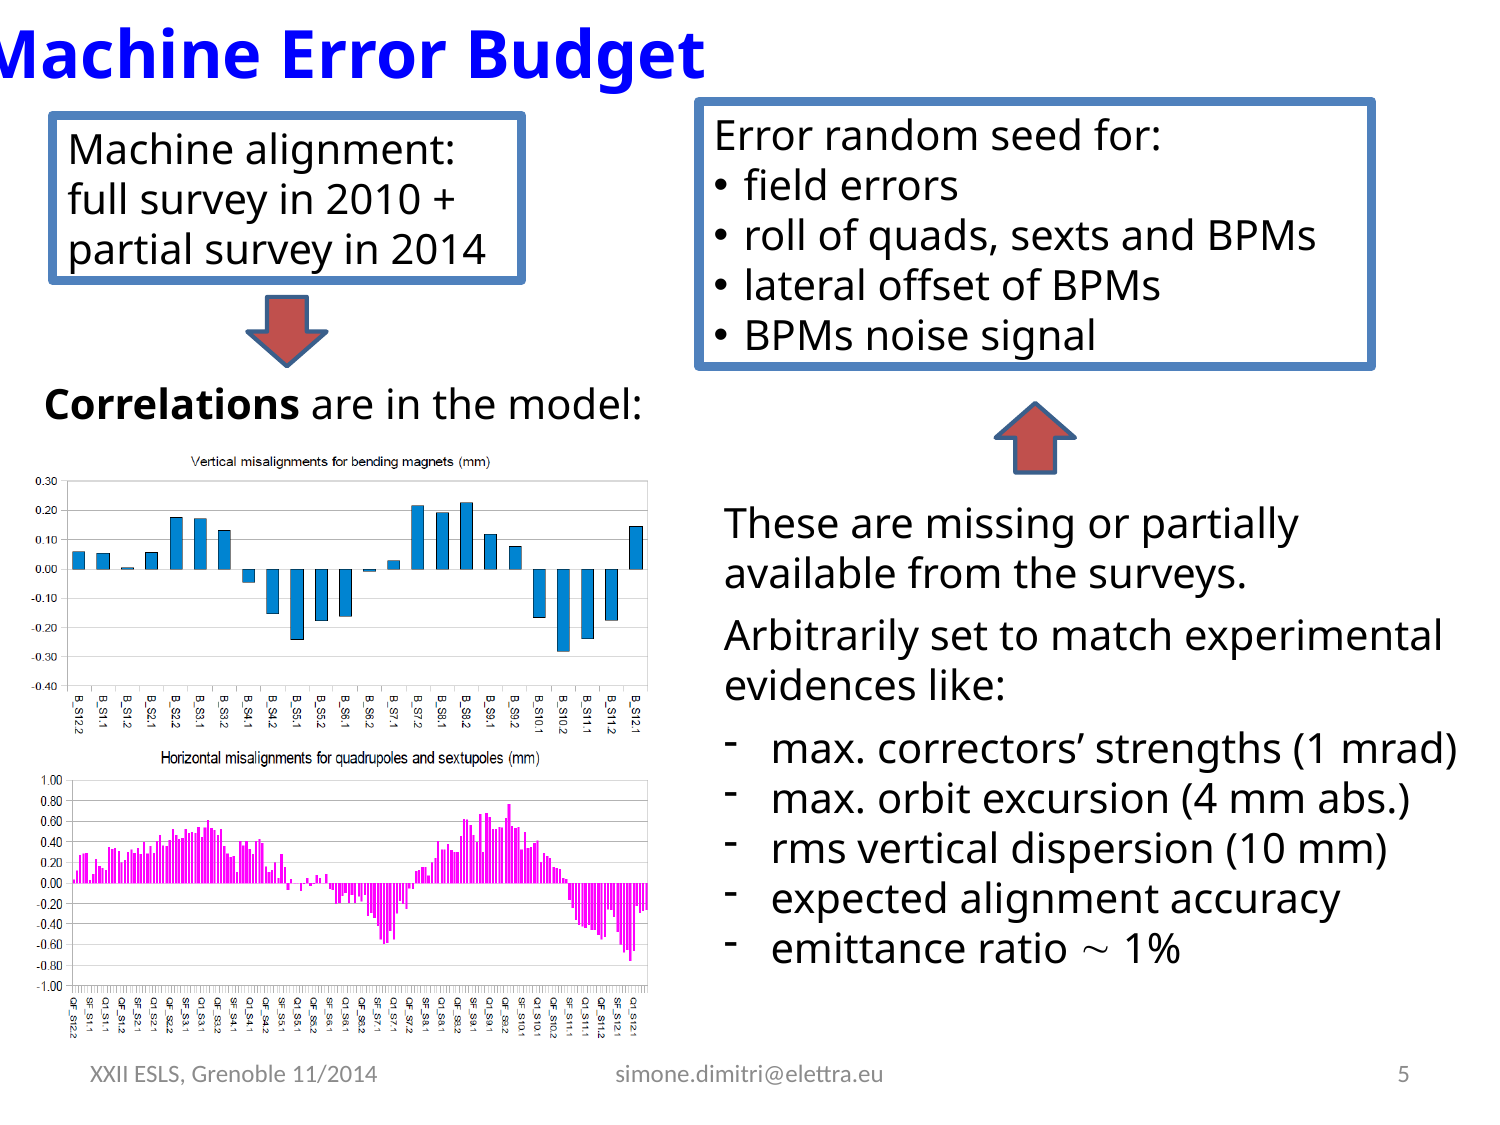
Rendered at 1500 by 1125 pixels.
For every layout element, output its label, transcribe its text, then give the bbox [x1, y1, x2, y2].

text_box Machine Error Budget [0, 4, 722, 99]
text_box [708, 402, 1489, 985]
slide_number XXII ESLS, Grenoble 11/2014 [75, 1052, 425, 1103]
footer simone.dimitri@elettra.eu [512, 1042, 988, 1103]
text_box Error random seed for: field errors roll of quads, sexts and BPMs lateral offset of BPMs BPMs noise signal [698, 101, 1372, 367]
text_box Machine alignment: full survey in 2010 + partial survey in 2014 [52, 115, 522, 281]
slide_number 5 [1074, 1042, 1425, 1103]
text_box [28, 296, 655, 1043]
